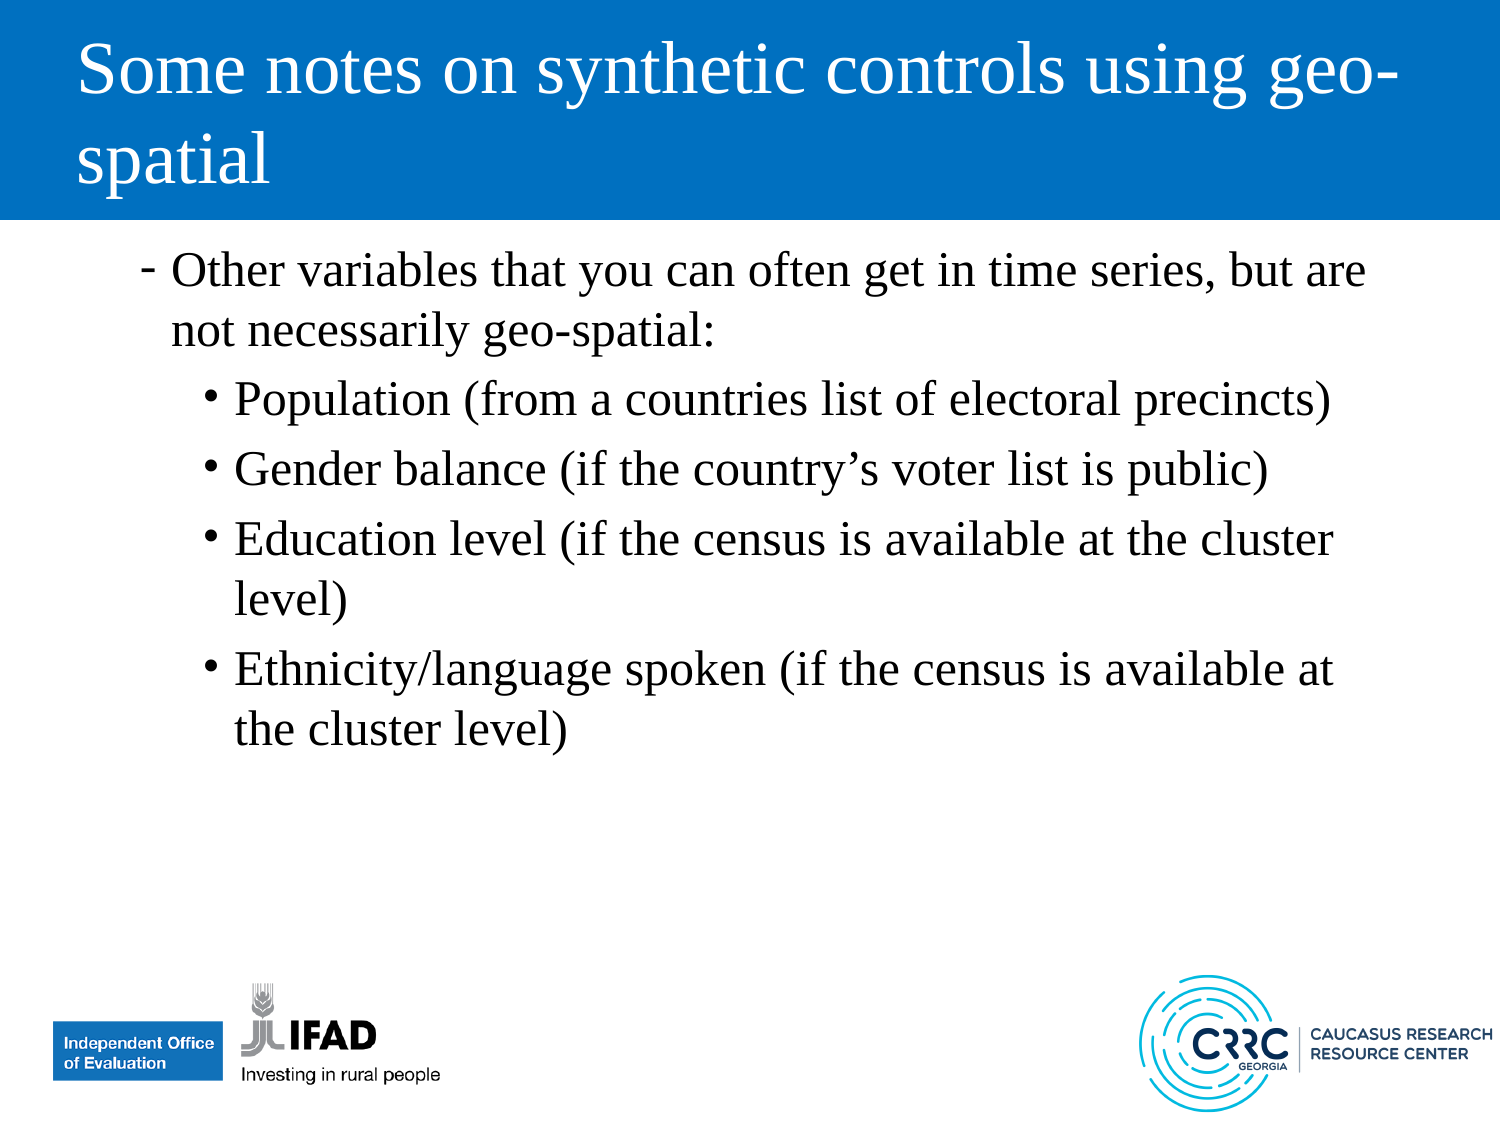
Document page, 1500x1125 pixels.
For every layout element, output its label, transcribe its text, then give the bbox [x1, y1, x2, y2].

list Some notes on synthetic controls using geo-spatial [76, 89, 1412, 232]
list Other variables that you can often get in time series, but are not necessarily geo-spatial: Population (from a countries list of electoral precincts) Gender balance (if the country’s voter list is public) Education level (if the census is available at the cluster level) Ethnicity/language spoken (if the census is available at the cluster level) [76, 235, 1400, 966]
picture [1125, 962, 1500, 1125]
picture [53, 980, 443, 1089]
